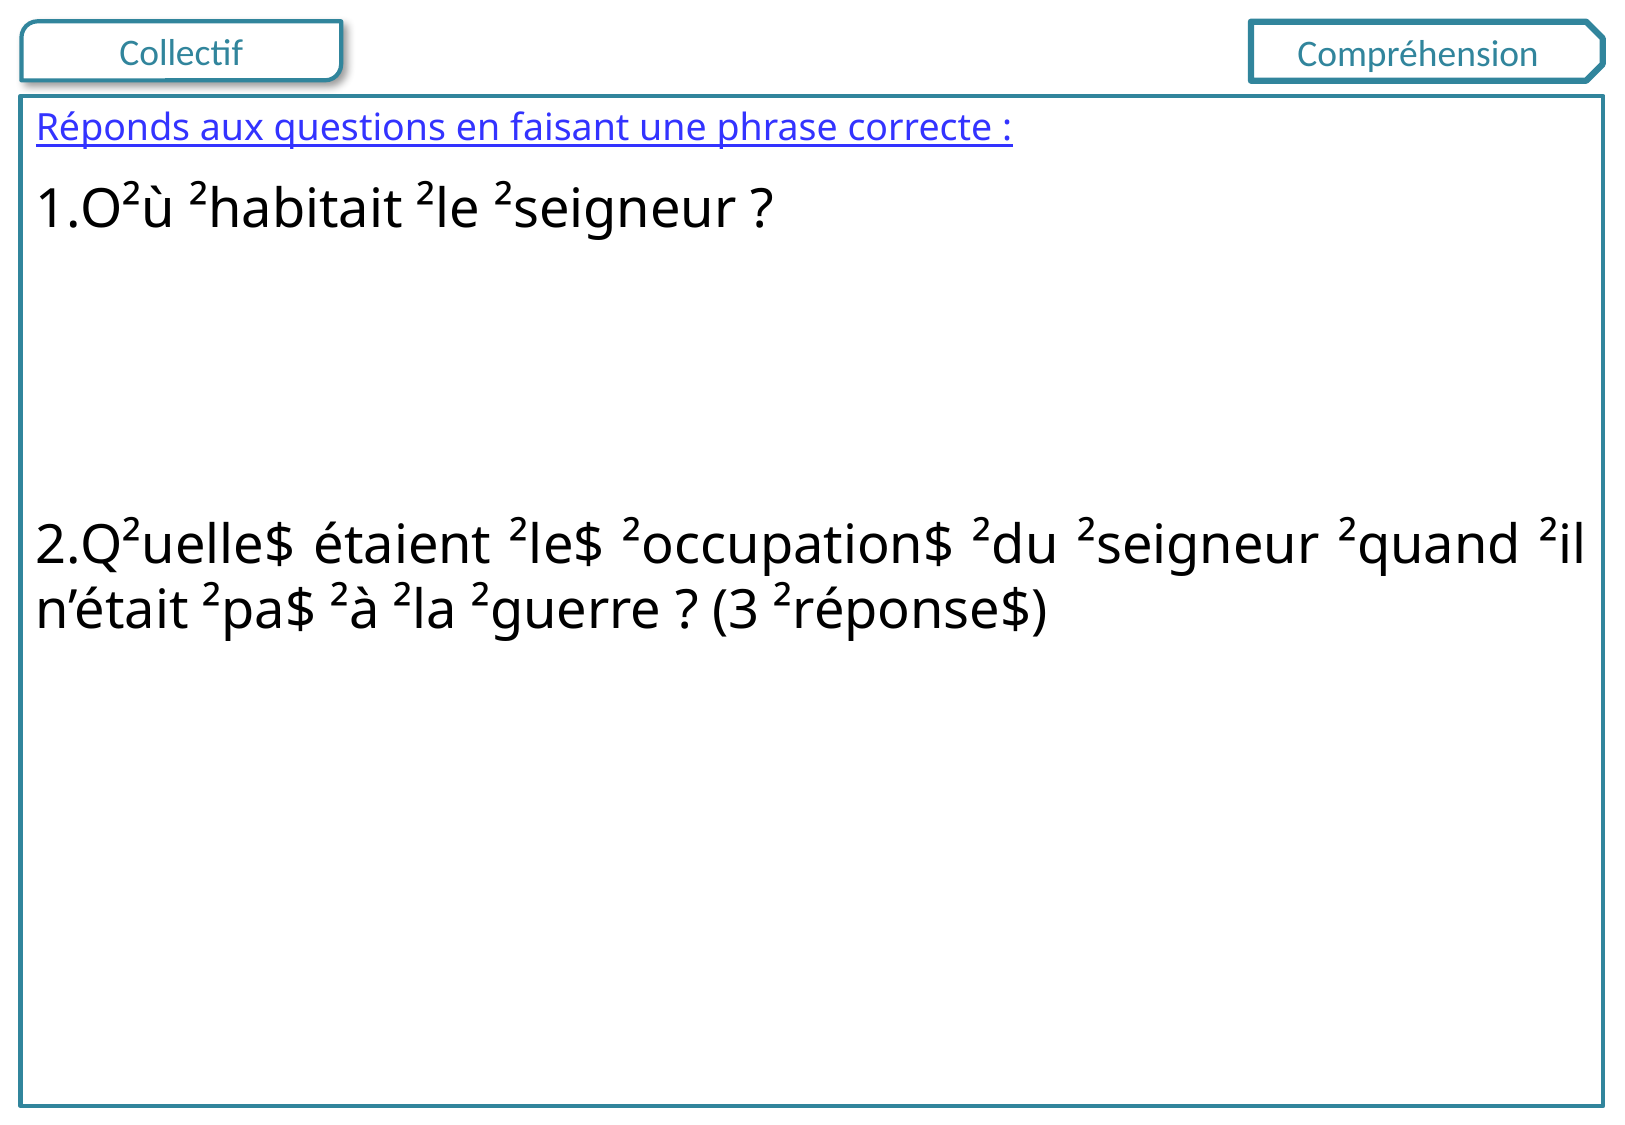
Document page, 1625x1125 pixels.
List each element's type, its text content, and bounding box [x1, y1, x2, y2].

list Compréhension [1251, 21, 1585, 81]
list Réponds aux questions en faisant une phrase correcte : O²ù ²habitait ²le ²seigneur ? Q²uelle$ étaient ²le$ ²occupation$ ²du ²seigneur ²quand ²il n’était ²pa$ ²à ²la ²guerre ? (3 ²réponse$) [18, 94, 1605, 1108]
